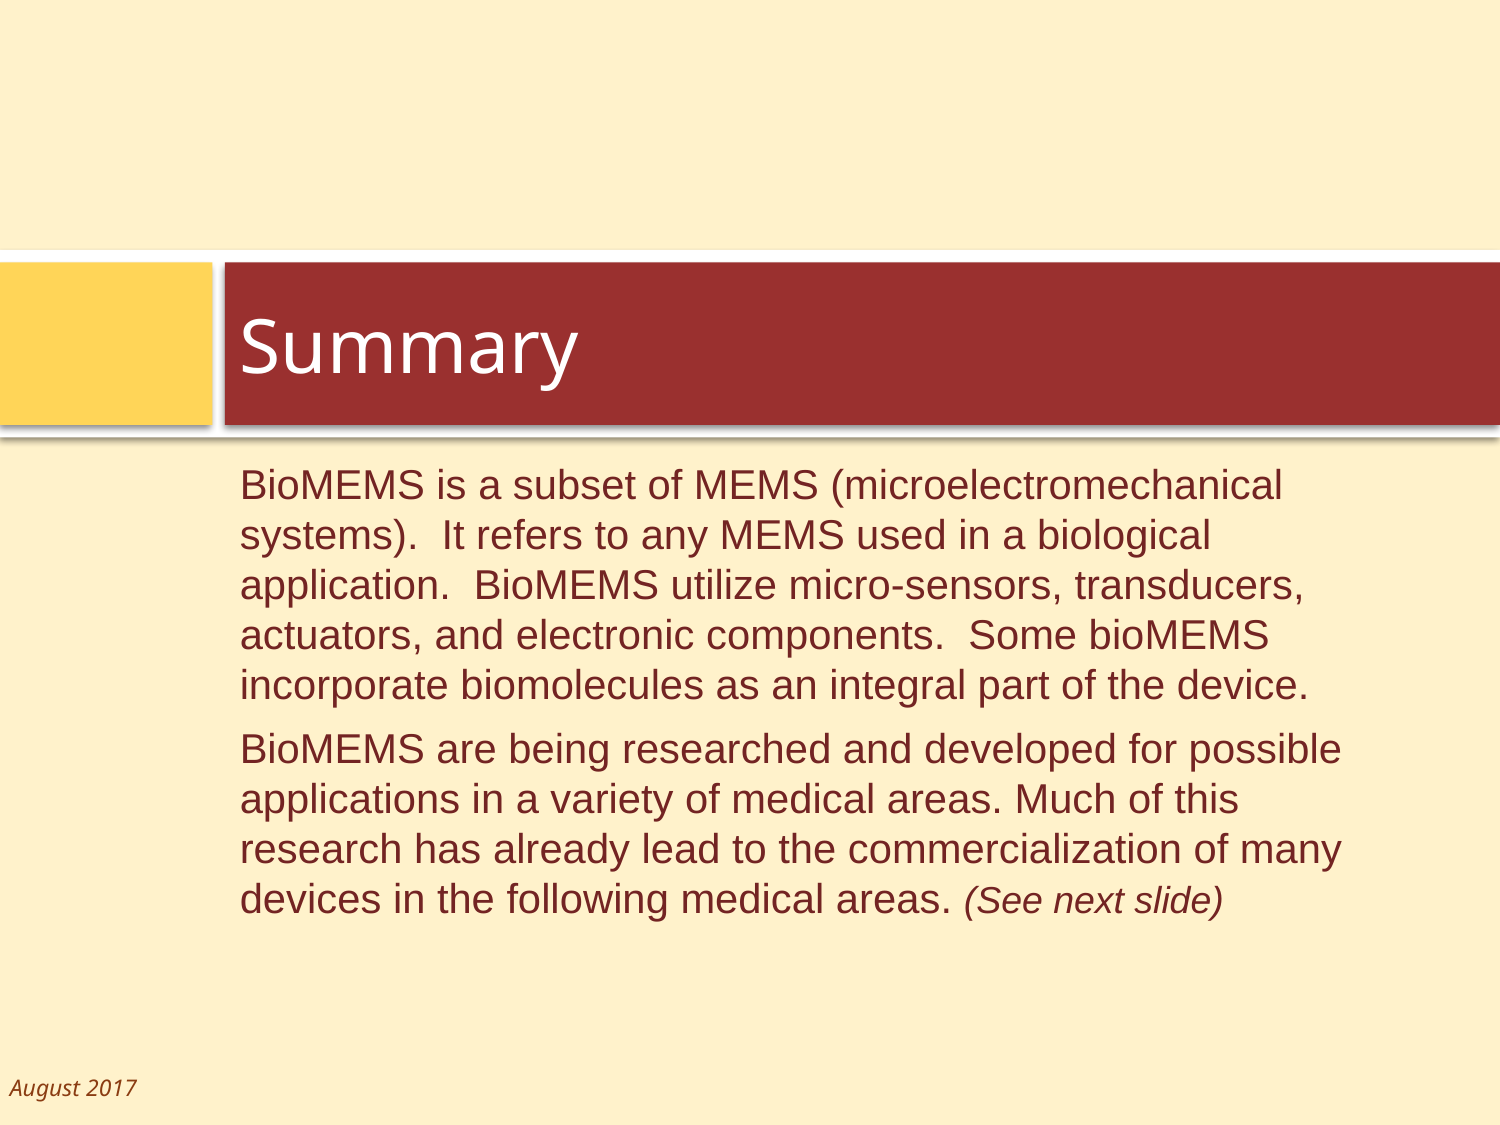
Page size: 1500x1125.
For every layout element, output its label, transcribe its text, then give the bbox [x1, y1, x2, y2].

list BioMEMS is a subset of MEMS (microelectromechanical systems). It refers to any MEMS used in a biological application. BioMEMS utilize micro-sensors, transducers, actuators, and electronic components. Some bioMEMS incorporate biomolecules as an integral part of the device. BioMEMS are being researched and developed for possible applications in a variety of medical areas. Much of this research has already lead to the commercialization of many devices in the following medical areas. (See next slide) [225, 450, 1394, 1004]
title Summary [225, 262, 1475, 425]
